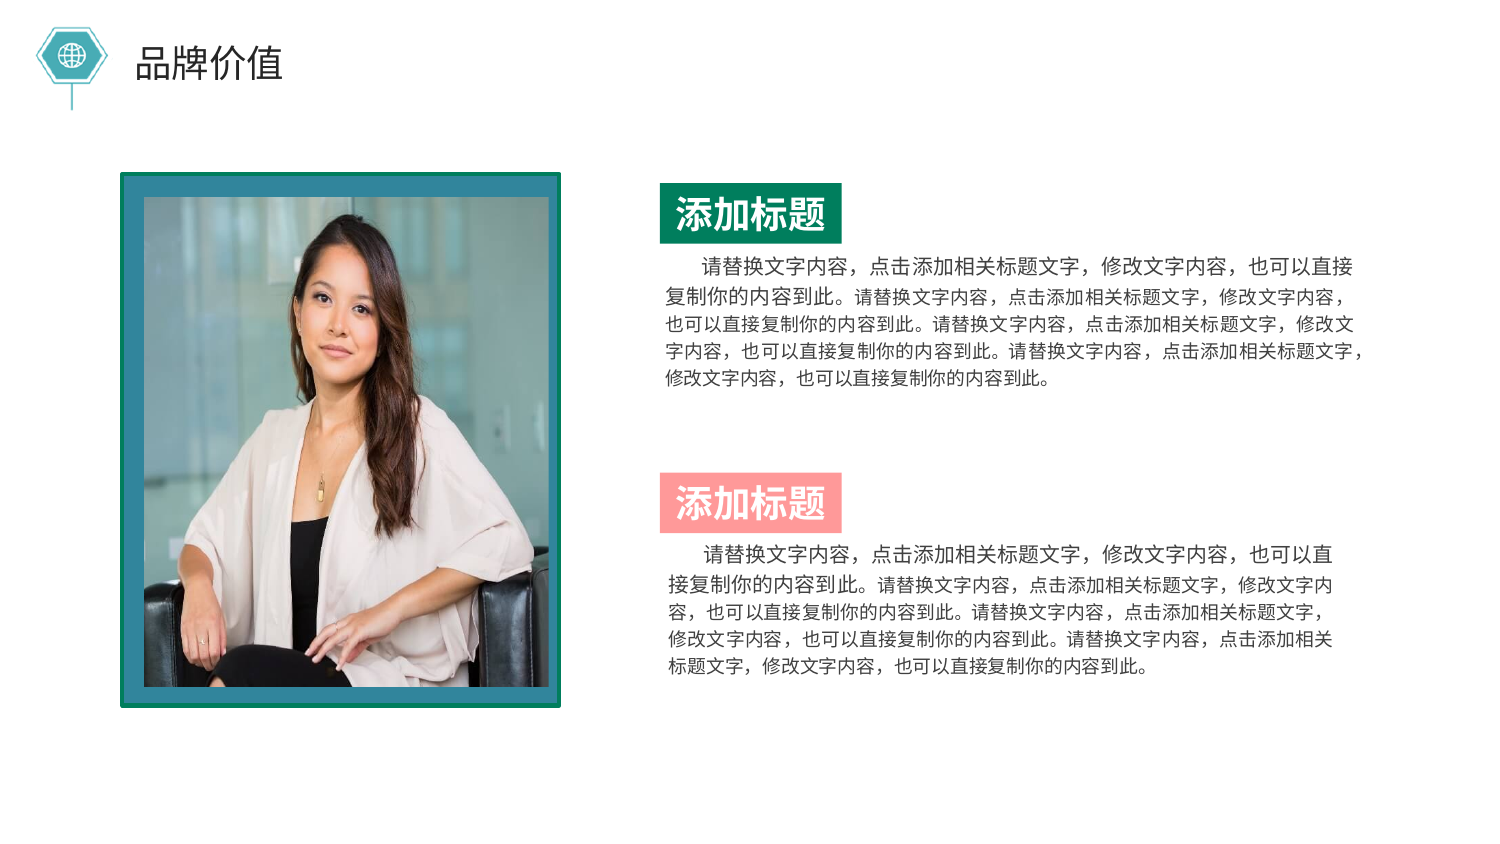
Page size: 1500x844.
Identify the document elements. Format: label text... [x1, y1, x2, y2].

text_box 请替换文字内容，点击添加相关标题文字，修改文字内容，也可以直接复制你的内容到此。请替换文字内容，点击添加相关标题文字，修改文字内容，也可以直接复制你的内容到此。请替换文字内容，点击添加相关标题文字，修改文字内容，也可以直接复制你的内容到此。请替换文字内容，点击添加相关标题文字，修改文字内容，也可以直接复制你的内容到此。 [650, 241, 1369, 397]
text_box [120, 172, 561, 708]
text_box 添加标题 [658, 181, 844, 246]
text_box 添加标题 [659, 472, 842, 534]
picture [143, 197, 549, 687]
text_box 请替换文字内容，点击添加相关标题文字，修改文字内容，也可以直接复制你的内容到此。请替换文字内容，点击添加相关标题文字，修改文字内容，也可以直接复制你的内容到此。请替换文字内容，点击添加相关标题文字，修改文字内容，也可以直接复制你的内容到此。请替换文字内容，点击添加相关标题文字，修改文字内容，也可以直接复制你的内容到此。 [654, 529, 1348, 685]
picture [29, 20, 113, 115]
text_box 品牌价值 [119, 32, 300, 93]
